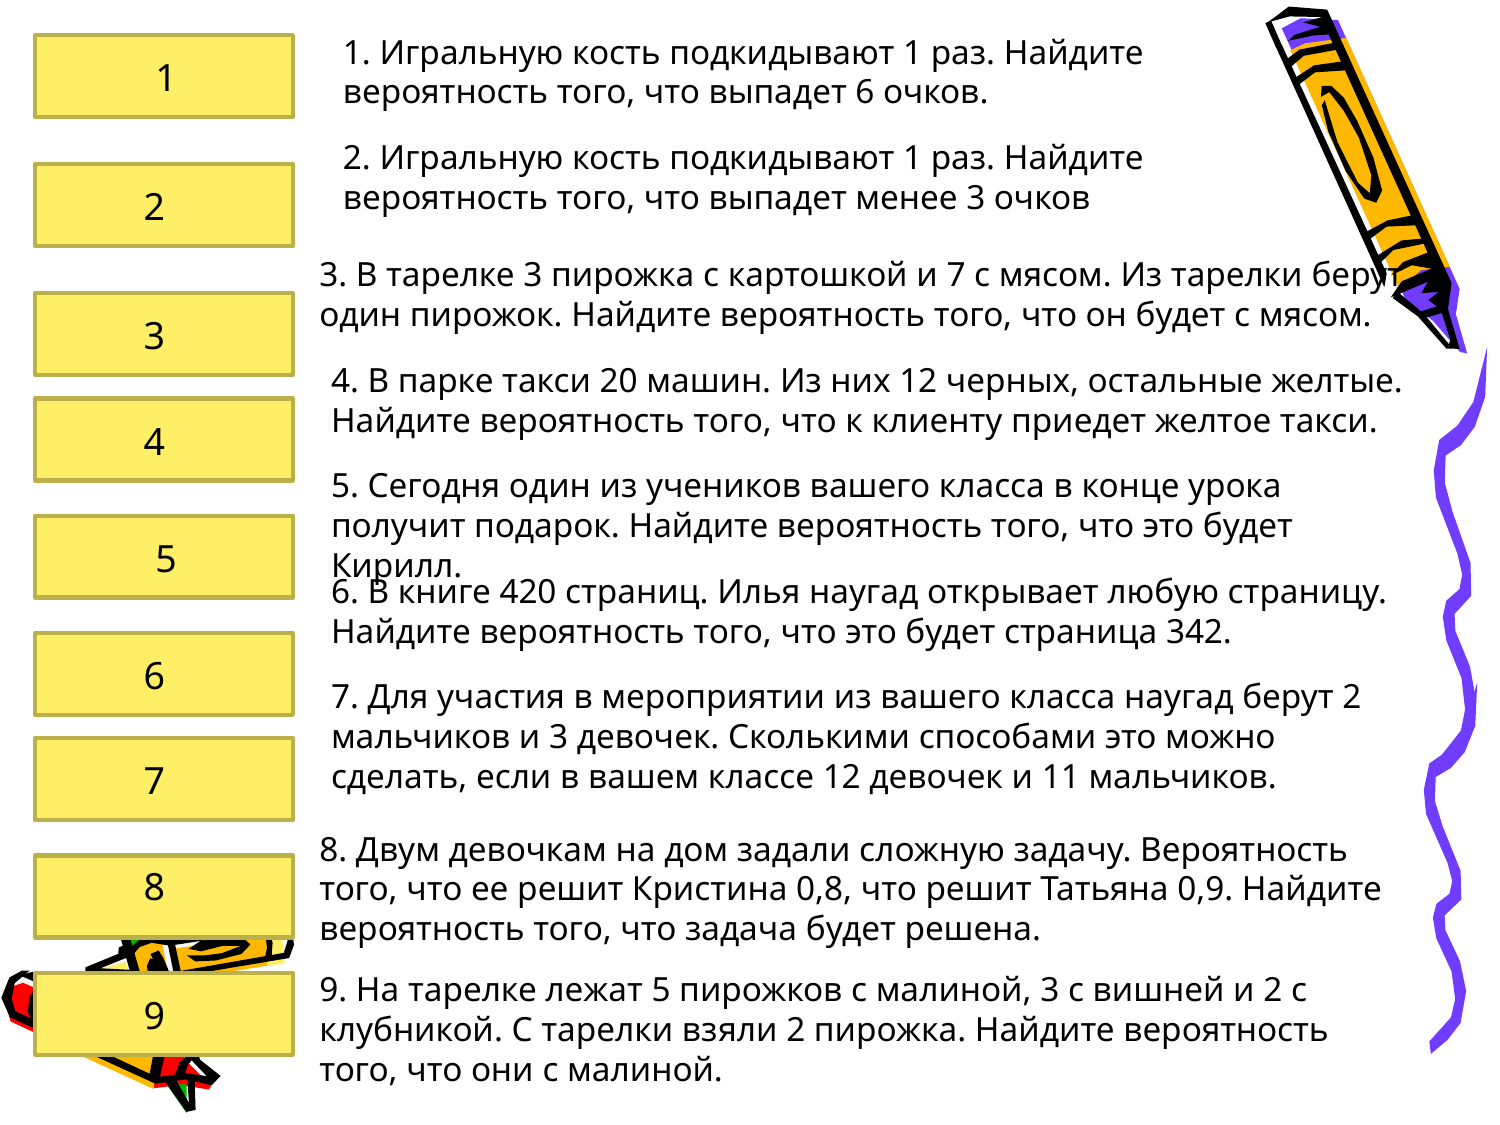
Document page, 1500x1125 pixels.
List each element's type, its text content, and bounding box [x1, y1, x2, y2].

text_box 8. Двум девочкам на дом задали сложную задачу. Вероятность того, что ее решит Кристина 0,8, что решит Татьяна 0,9. Найдите вероятность того, что задача будет решена. [304, 820, 1418, 955]
text_box 2. Игральную кость подкидывают 1 раз. Найдите вероятность того, что выпадет менее 3 очков [328, 128, 1243, 224]
text_box 5 [140, 527, 176, 588]
text_box 4. В парке такси 20 машин. Из них 12 черных, остальные желтые. Найдите вероятность того, что к клиенту приедет желтое такси. [316, 351, 1430, 447]
text_box 7 [128, 749, 176, 810]
text_box [33, 514, 295, 600]
text_box 1 [140, 46, 188, 107]
text_box 8 [128, 855, 176, 916]
text_box 6 [128, 644, 188, 705]
text_box 7. Для участия в мероприятии из вашего класса наугад берут 2 мальчиков и 3 девочек. Сколькими способами это можно сделать, если в вашем классе 12 девочек и 11 мальчиков. [316, 667, 1430, 803]
text_box [33, 33, 295, 119]
text_box 4 [128, 410, 188, 470]
text_box 9 [128, 984, 164, 1045]
text_box 6. В книге 420 страниц. Илья наугад открывает любую страницу. Найдите вероятность того, что это будет страница 342. [316, 562, 1430, 657]
text_box 1. Игральную кость подкидывают 1 раз. Найдите вероятность того, что выпадет 6 очков. [328, 23, 1231, 118]
text_box [33, 396, 295, 483]
text_box 2 [128, 175, 176, 236]
text_box [33, 291, 295, 377]
text_box [33, 853, 295, 940]
text_box [33, 631, 295, 717]
text_box 5. Сегодня один из учеников вашего класса в конце урока получит подарок. Найдите вероятность того, что это будет Кирилл. [316, 456, 1430, 562]
text_box 3. В тарелке 3 пирожка с картошкой и 7 с мясом. Из тарелки берут один пирожок. Найдите вероятность того, что он будет с мясом. [304, 246, 1454, 341]
text_box [33, 162, 295, 248]
text_box [33, 736, 295, 822]
text_box 9. На тарелке лежат 5 пирожков с малиной, 3 с вишней и 2 с клубникой. С тарелки взяли 2 пирожка. Найдите вероятность того, что они с малиной. [304, 960, 1418, 1096]
text_box 3 [128, 304, 164, 365]
text_box [33, 971, 295, 1057]
